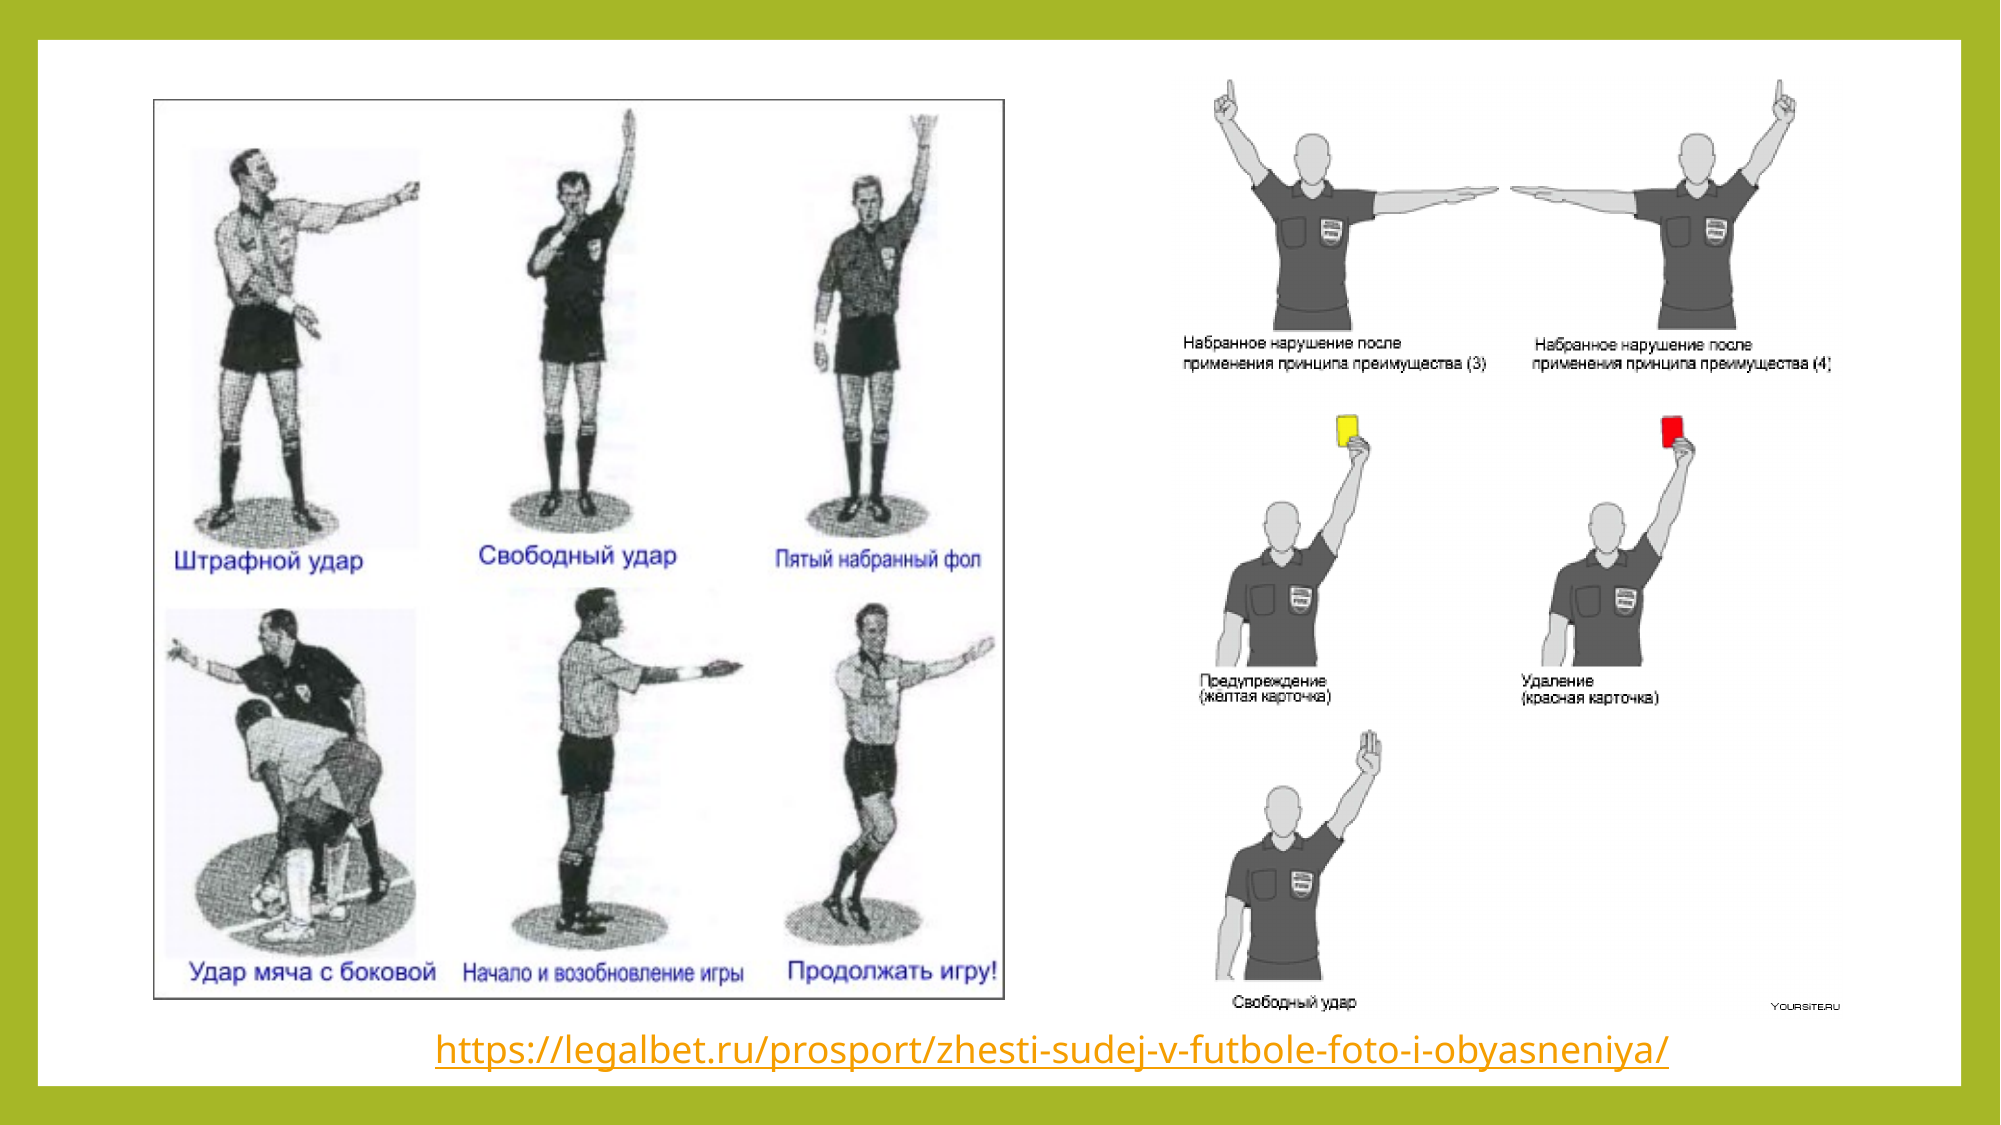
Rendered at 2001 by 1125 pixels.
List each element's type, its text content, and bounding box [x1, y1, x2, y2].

picture [1170, 76, 1843, 1020]
picture [152, 99, 1006, 1001]
text_box https://legalbet.ru/prosport/zhesti-sudej-v-futbole-foto-i-obyasneniya/ [419, 1018, 1923, 1125]
